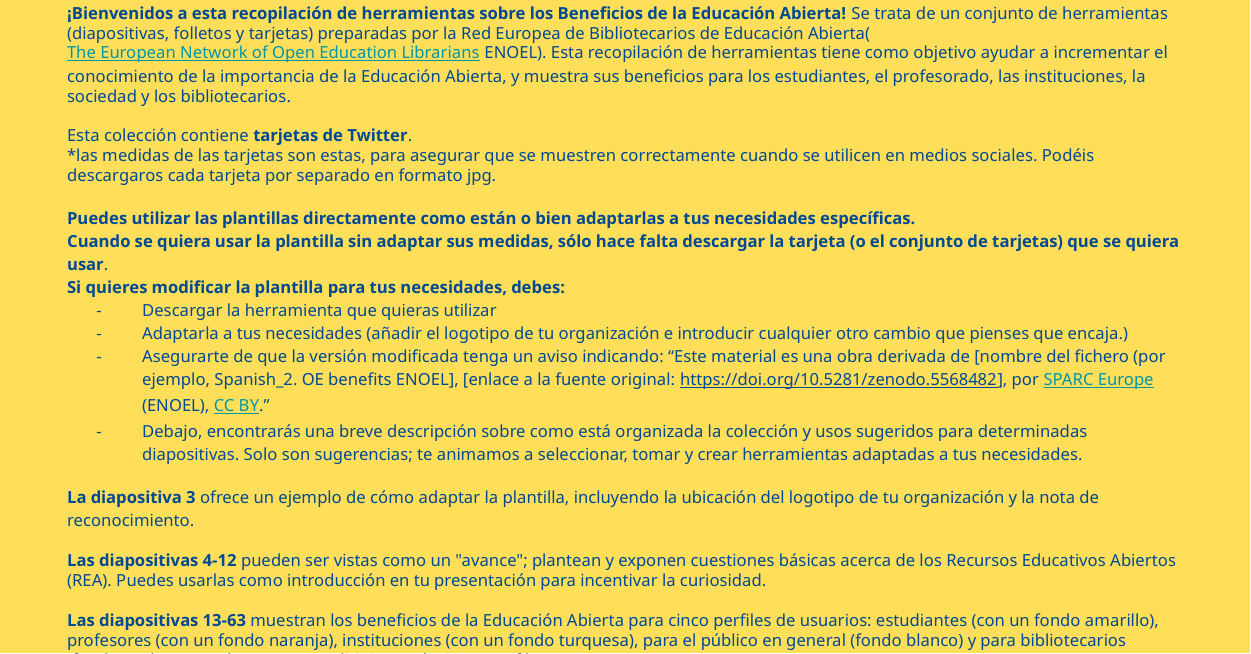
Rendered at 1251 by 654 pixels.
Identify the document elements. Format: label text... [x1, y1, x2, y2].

text_box ¡Bienvenidos a esta recopilación de herramientas sobre los Beneficios de la Educación Abierta! Se trata de un conjunto de herramientas (diapositivas, folletos y tarjetas) preparadas por la Red Europea de Bibliotecarios de Educación Abierta( The European Network of Open Education Librarians ENOEL). Esta recopilación de herramientas tiene como objetivo ayudar a incrementar el conocimiento de la importancia de la Educación Abierta, y muestra sus beneficios para los estudiantes, el profesorado, las instituciones, la sociedad y los bibliotecarios. Esta colección contiene tarjetas de Twitter. *las medidas de las tarjetas son estas, para asegurar que se muestren correctamente cuando se utilicen en medios sociales. Podéis descargaros cada tarjeta por separado en formato jpg. Puedes utilizar las plantillas directamente como están o bien adaptarlas a tus necesidades específicas. Cuando se quiera usar la plantilla sin adaptar sus medidas, sólo hace falta descargar la tarjeta (o el conjunto de tarjetas) que se quiera usar. Si quieres modificar la plantilla para tus necesidades, debes: Descargar la herramienta que quieras utilizar Adaptarla a tus necesidades (añadir el logotipo de tu organización e introducir cualquier otro cambio que pienses que encaja.) Asegurarte de que la versión modificada tenga un aviso indicando: “Este material es una obra derivada de [nombre del fichero (por ejemplo, Spanish_2. OE benefits ENOEL], [enlace a la fuente original: https://doi.org/10.5281/zenodo.5568482], por SPARC Europe (ENOEL), CC BY.” Debajo, encontrarás una breve descripción sobre como está organizada la colección y usos sugeridos para determinadas diapositivas. Solo son sugerencias; te animamos a seleccionar, tomar y crear herramientas adaptadas a tus necesidades. La diapositiva 3 ofrece un ejemplo de cómo adaptar la plantilla, incluyendo la ubicación del logotipo de tu organización y la nota de reconocimiento. Las diapositivas 4-12 pueden ser vistas como un "avance"; plantean y exponen cuestiones básicas acerca de los Recursos Educativos Abiertos (REA). Puedes usarlas como introducción en tu presentación para incentivar la curiosidad. Las diapositivas 13-63 muestran los beneficios de la Educación Abierta para cinco perfiles de usuarios: estudiantes (con un fondo amarillo), profesores (con un fondo naranja), instituciones (con un fondo turquesa), para el público en general (fondo blanco) y para bibliotecarios (fondo azul). Se pueden usar para dirigirse a distintos perfiles. [52, 0, 1199, 654]
